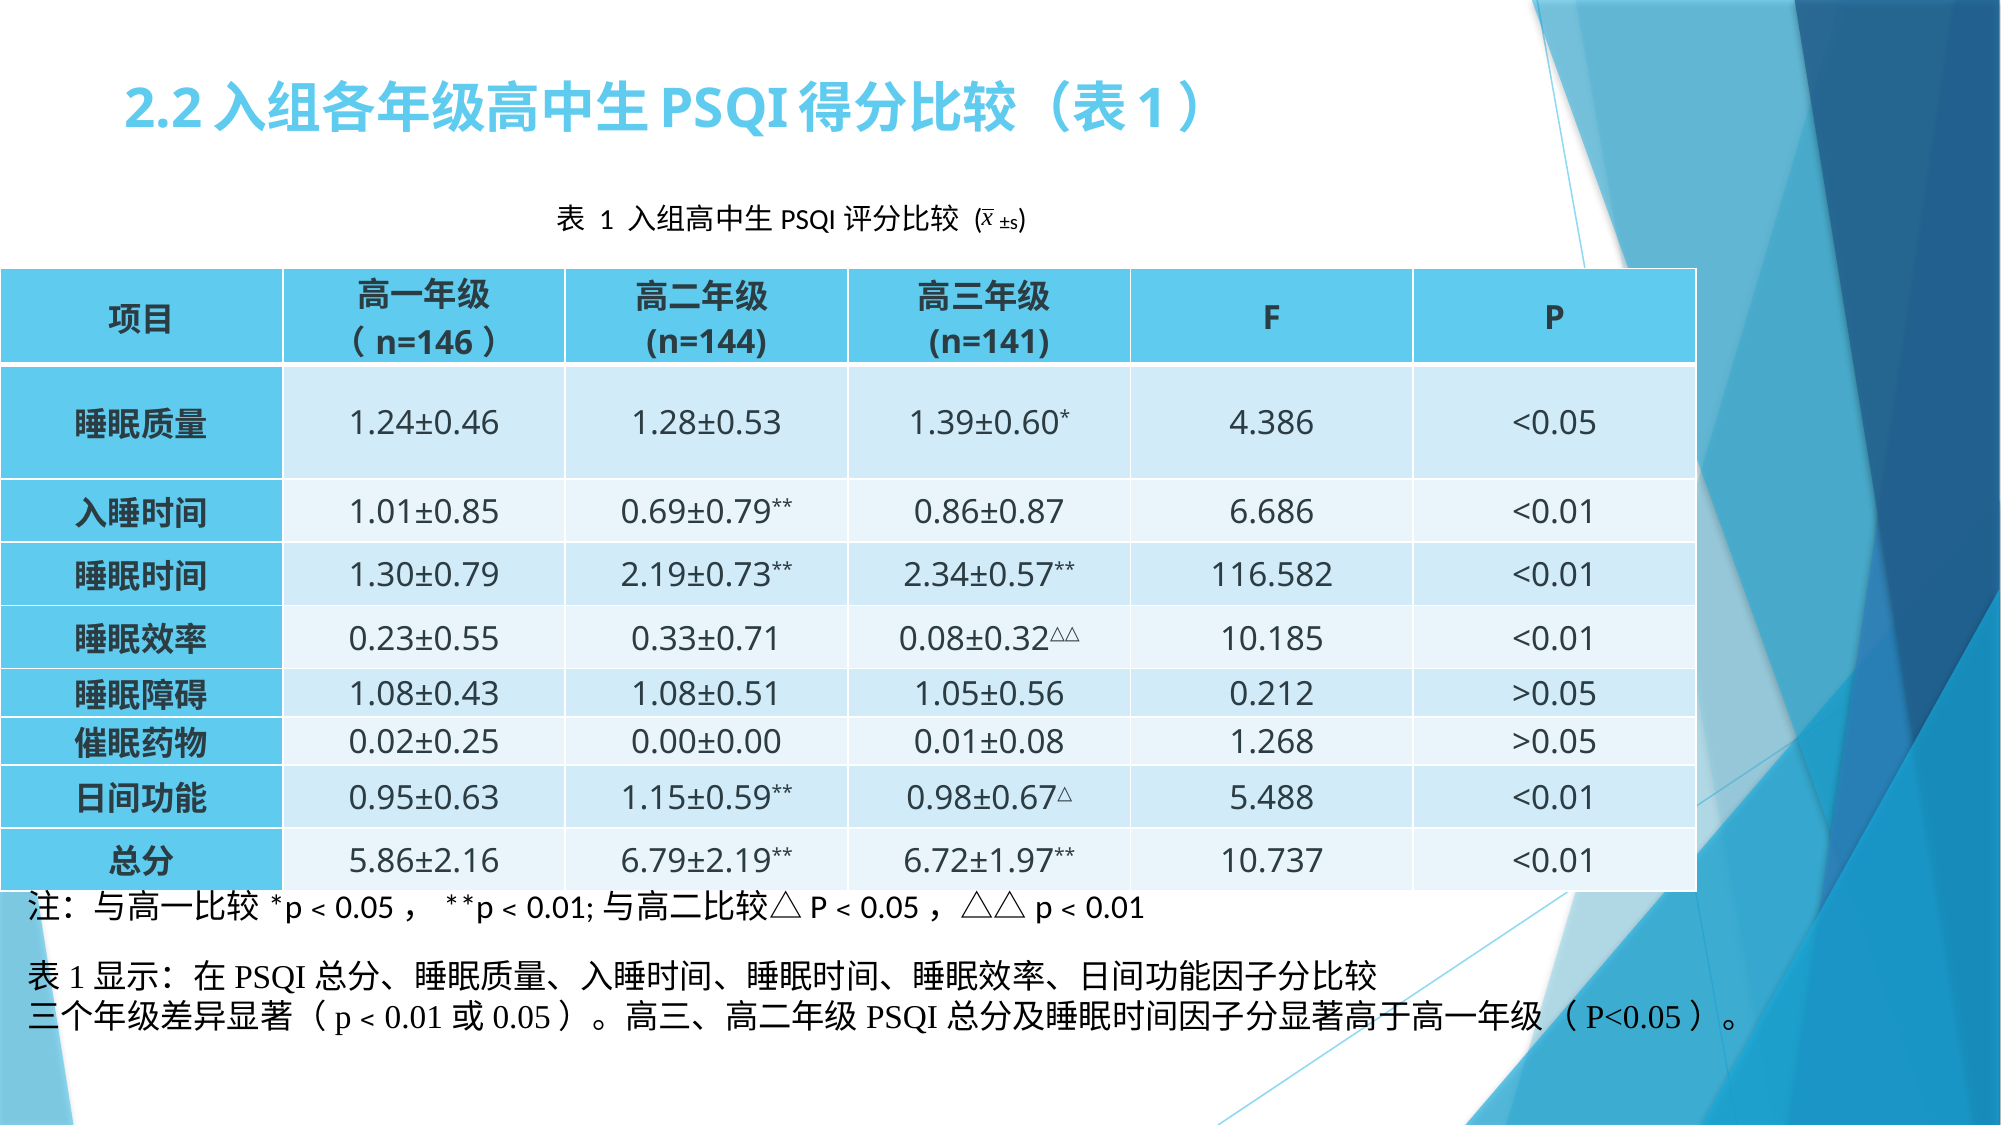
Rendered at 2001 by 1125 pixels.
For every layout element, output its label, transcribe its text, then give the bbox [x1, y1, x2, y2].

table_cell 1.08±0.43 [284, 669, 564, 716]
table_header P [1414, 269, 1695, 362]
table_cell <0.01 [1414, 543, 1695, 605]
table_cell 1.01±0.85 [284, 480, 564, 541]
table_header 高二年级(n=144) [566, 269, 847, 362]
table_cell 0.01±0.08 [849, 718, 1130, 764]
table_cell >0.05 [1414, 718, 1695, 764]
table_cell 6.72±1.97** [849, 829, 1130, 878]
table_header 高三年级(n=141) [849, 269, 1130, 362]
table_header F [1131, 269, 1412, 362]
table_cell <0.01 [1414, 766, 1695, 827]
table_cell 4.386 [1131, 367, 1412, 478]
table_cell <0.01 [1414, 829, 1695, 878]
text_box ±s) [984, 193, 1042, 244]
table_header 项目 [1, 269, 282, 362]
table_cell <0.01 [1414, 606, 1695, 668]
table_cell 1.15±0.59** [566, 766, 847, 827]
table_cell 0.33±0.71 [566, 606, 847, 668]
table_cell 1.39±0.60* [849, 367, 1130, 478]
table_cell 1.08±0.51 [566, 669, 847, 716]
table_cell 0.95±0.63 [284, 766, 564, 827]
table_cell 2.19±0.73** [566, 543, 847, 605]
table_cell 5.488 [1131, 766, 1412, 827]
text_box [976, 203, 1001, 233]
table_cell 睡眠质量 [1, 367, 282, 478]
table_cell 1.24±0.46 [284, 367, 564, 478]
table_cell 2.34±0.57** [849, 543, 1130, 605]
table_cell 1.28±0.53 [566, 367, 847, 478]
table_cell 0.02±0.25 [284, 718, 564, 764]
table_cell 0.212 [1131, 669, 1412, 716]
table_cell 6.79±2.19** [566, 829, 847, 878]
table_header 高一年级（n=146） [284, 269, 564, 362]
table_cell 0.98±0.67△ [849, 766, 1130, 827]
table_cell 1.05±0.56 [849, 669, 1130, 716]
title 2.2入组各年级高中生PSQI得分比较（表1） [109, 65, 1430, 179]
table_cell 0.69±0.79** [566, 480, 847, 541]
table_cell 6.686 [1131, 480, 1412, 541]
table_cell 催眠药物 [1, 718, 282, 764]
table_cell <0.01 [1414, 480, 1695, 541]
table_cell 10.185 [1131, 606, 1412, 668]
text_box 表 1 入组高中生PSQI评分比较 ( [0, 192, 1663, 243]
table_cell 0.00±0.00 [566, 718, 847, 764]
text_box 注：与高一比较*p﹤0.05，**p﹤0.01;与高二比较△P﹤0.05，△△p﹤0.01 表1显示：在PSQI总分、睡眠质量、入睡时间、睡眠时间、睡眠效率、日间功能因子分比较 三个年级差异显著（p﹤0.01或0.05）。高三、高二年级PSQI总分及睡眠时间因子分显著高于高一年级（P<0.05）。 [12, 878, 1771, 1088]
table_cell 1.268 [1131, 718, 1412, 764]
table_cell 0.08±0.32△△ [849, 606, 1130, 668]
table_cell 5.86±2.16 [284, 829, 564, 878]
table_cell >0.05 [1414, 669, 1695, 716]
table_cell 入睡时间 [1, 480, 282, 541]
table_cell <0.05 [1414, 367, 1695, 478]
table_cell 0.23±0.55 [284, 606, 564, 668]
table_cell 睡眠障碍 [1, 669, 282, 716]
table_cell 10.737 [1131, 829, 1412, 878]
table_cell 1.30±0.79 [284, 543, 564, 605]
table_cell 0.86±0.87 [849, 480, 1130, 541]
table_cell 睡眠效率 [1, 606, 282, 668]
table_cell 116.582 [1131, 543, 1412, 605]
table_cell 总分 [1, 829, 282, 890]
table_cell 睡眠时间 [1, 543, 282, 605]
table_cell 日间功能 [1, 766, 282, 827]
